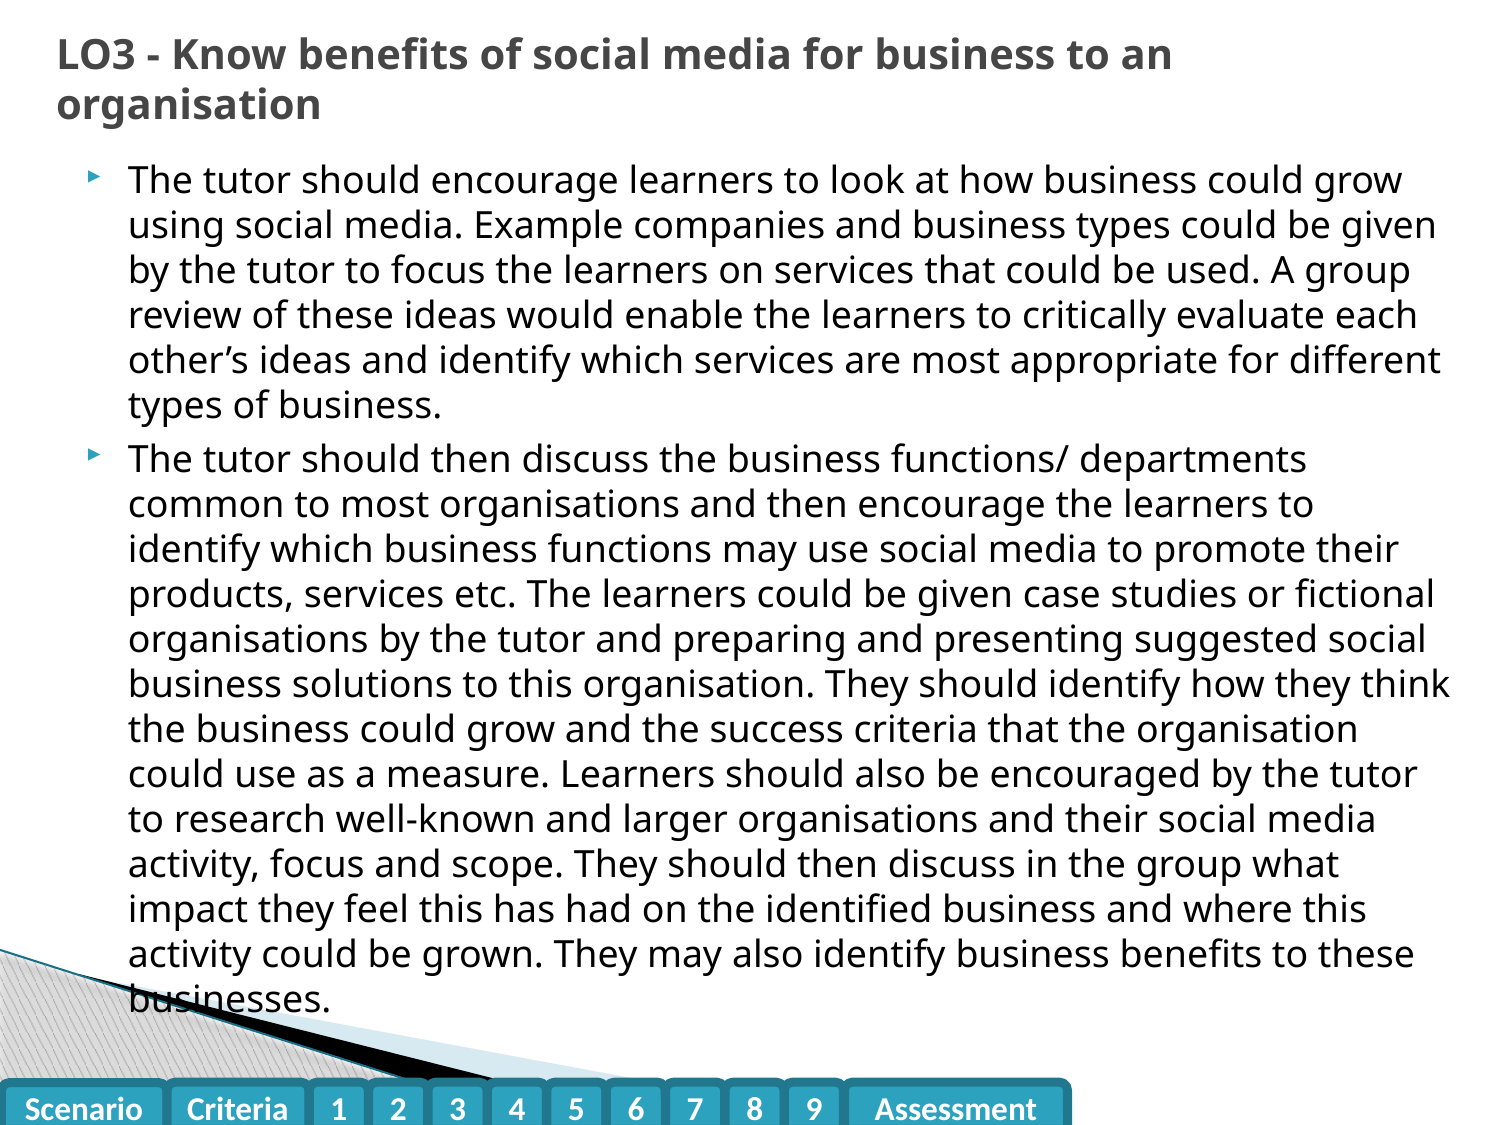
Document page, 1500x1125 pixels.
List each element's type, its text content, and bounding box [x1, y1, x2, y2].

list The tutor should encourage learners to look at how business could grow using social media. Example companies and business types could be given by the tutor to focus the learners on services that could be used. A group review of these ideas would enable the learners to critically evaluate each other’s ideas and identify which services are most appropriate for different types of business. The tutor should then discuss the business functions/ departments common to most organisations and then encourage the learners to identify which business functions may use social media to promote their products, services etc. The learners could be given case studies or fictional organisations by the tutor and preparing and presenting suggested social business solutions to this organisation. They should identify how they think the business could grow and the success criteria that the organisation could use as a measure. Learners should also be encouraged by the tutor to research well-known and larger organisations and their social media activity, focus and scope. They should then discuss in the group what impact they feel this has had on the identified business and where this activity could be grown. They may also identify business benefits to these businesses. [53, 149, 1471, 1059]
title LO3 - Know benefits of social media for business to an organisation [41, 19, 1459, 138]
